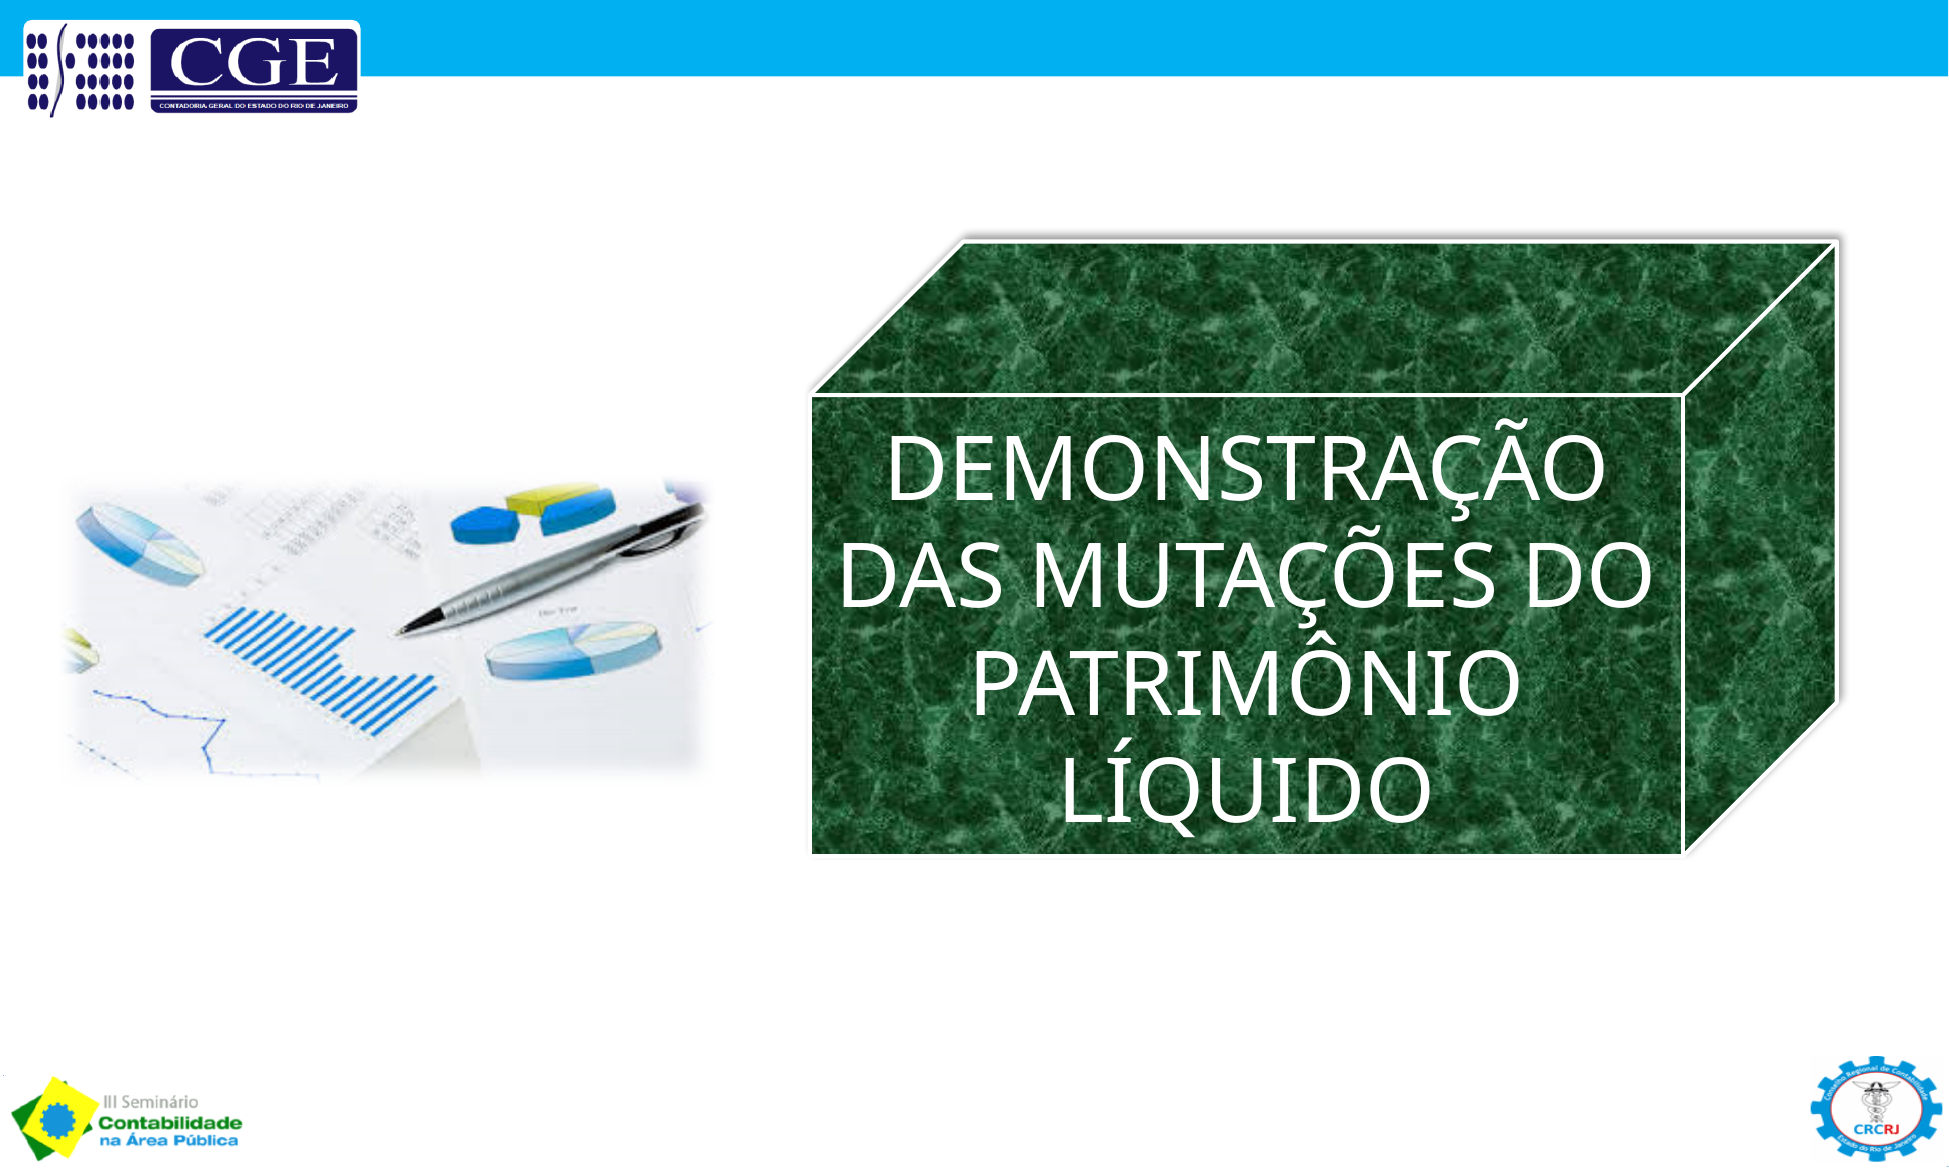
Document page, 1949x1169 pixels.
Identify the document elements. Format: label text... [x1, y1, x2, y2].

text_box DEMONSTRAÇÃO DAS MUTAÇÕES DO PATRIMÔNIO LÍQUIDO [807, 239, 1839, 859]
picture [23, 20, 361, 118]
picture [58, 472, 715, 786]
picture [1803, 1056, 1949, 1167]
picture [3, 1075, 254, 1168]
